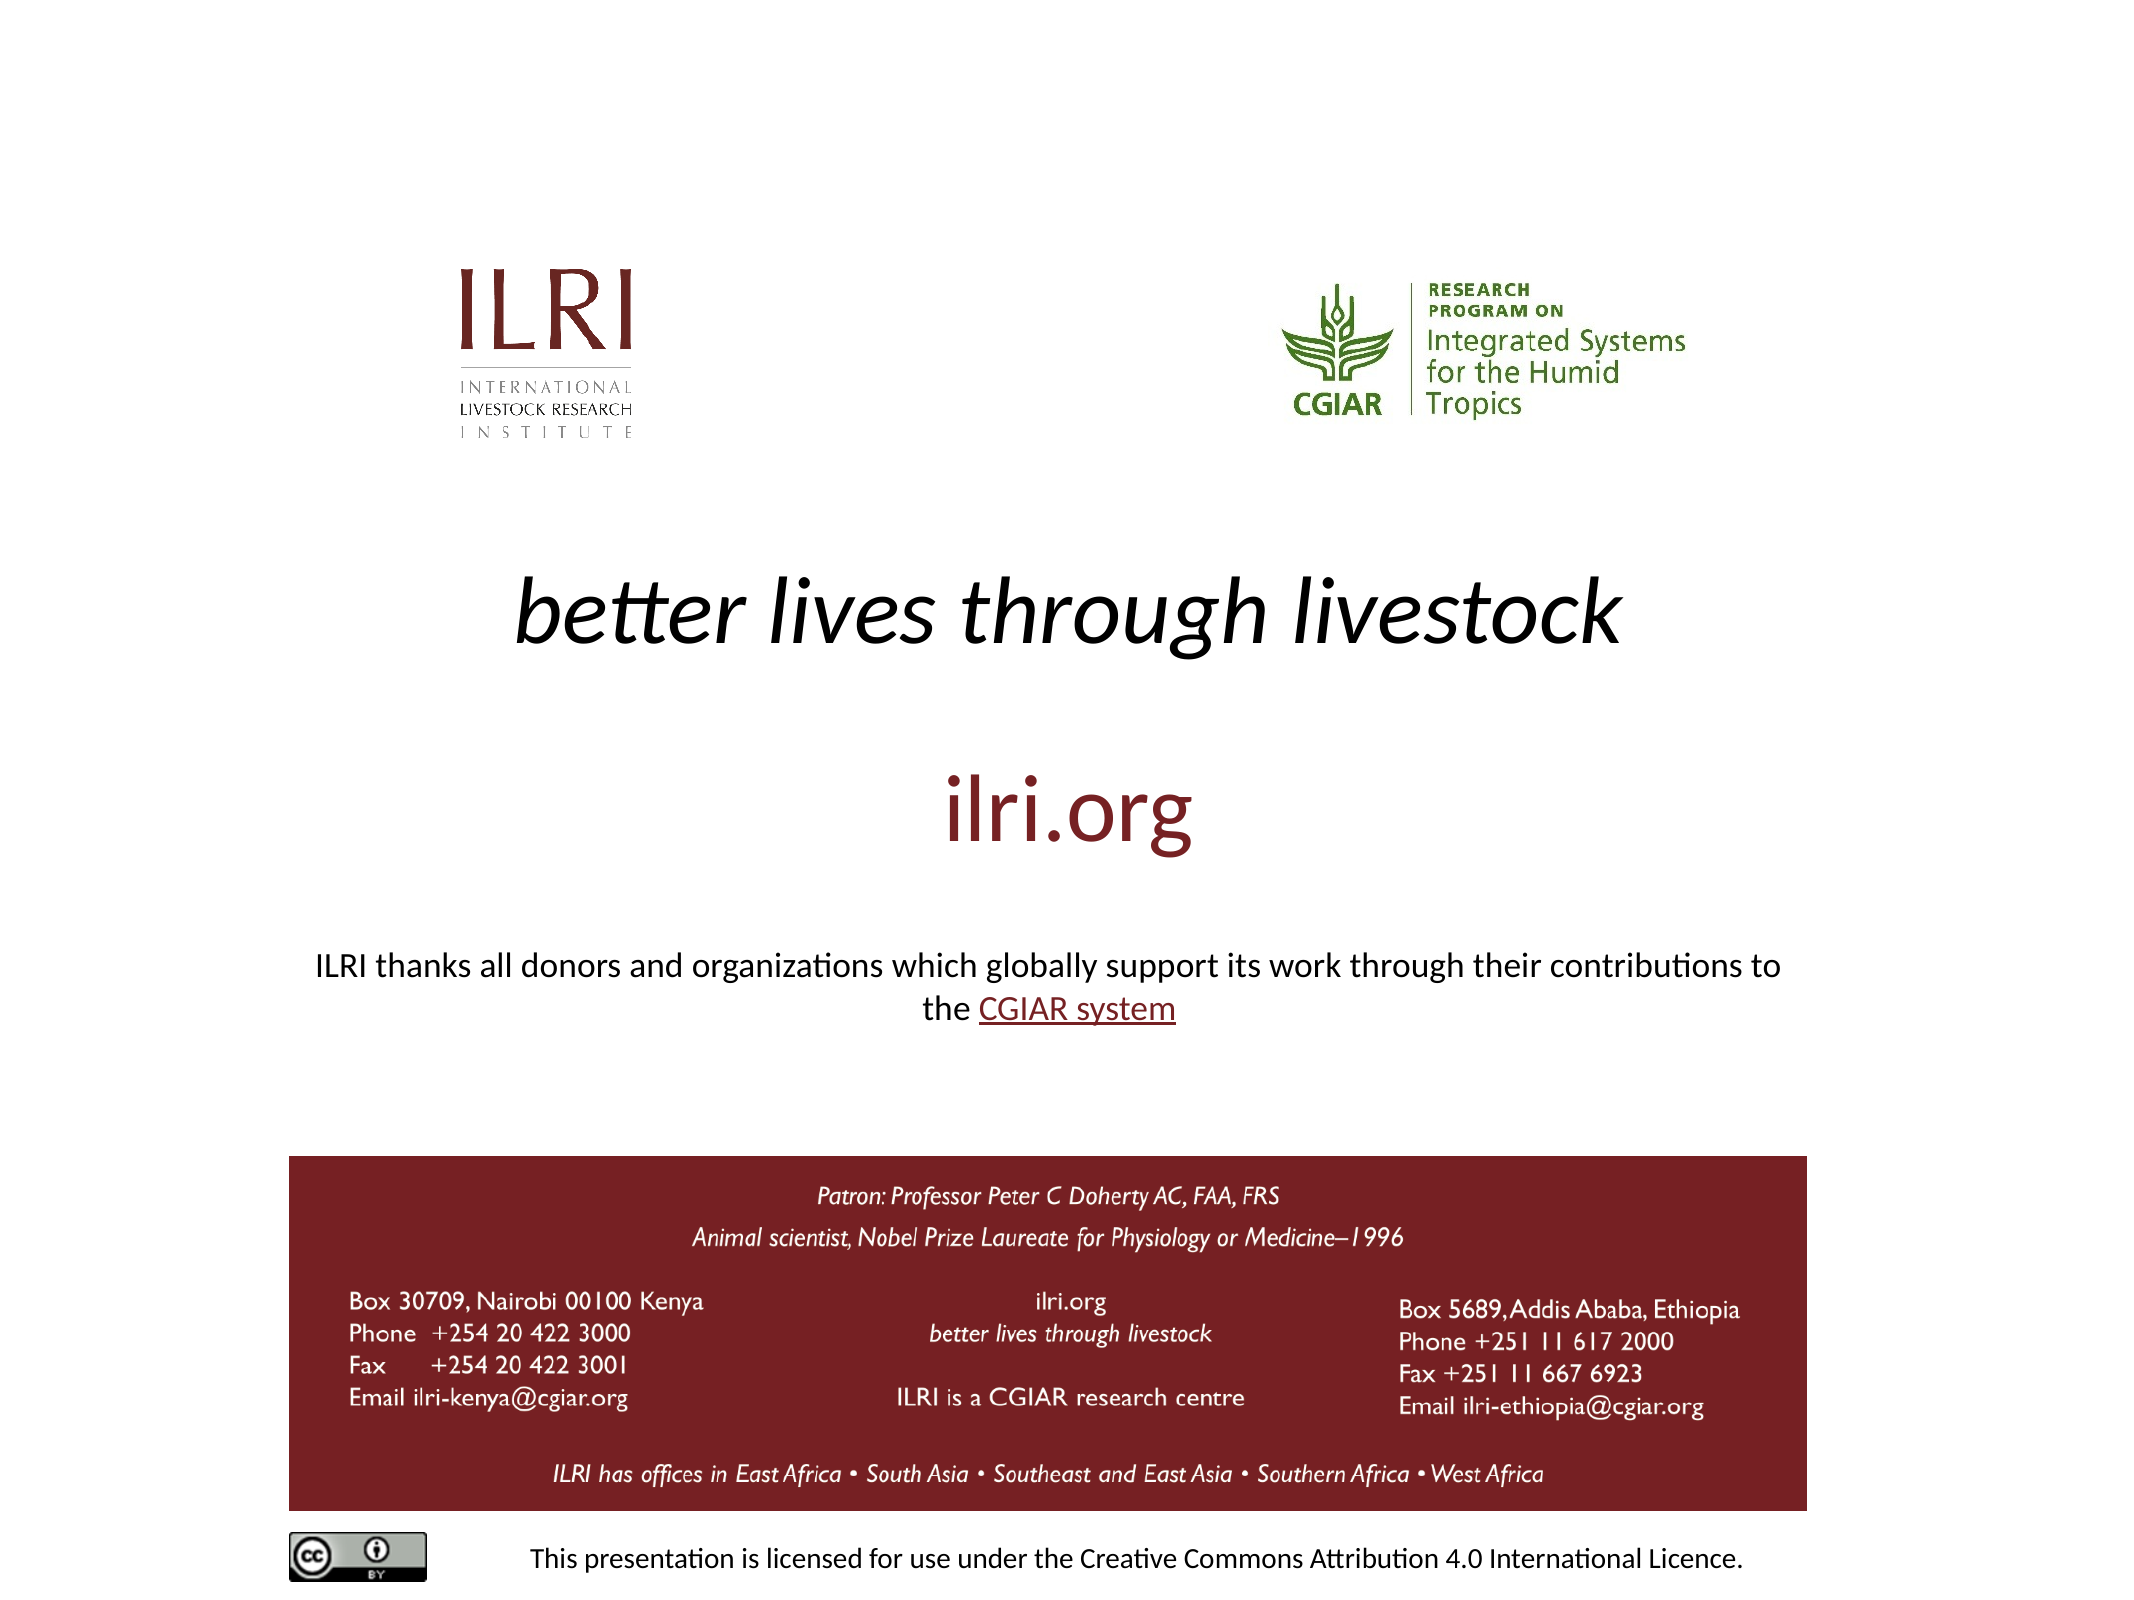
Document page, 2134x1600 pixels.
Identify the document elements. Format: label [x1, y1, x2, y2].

picture [289, 1156, 1807, 1511]
picture [1267, 267, 1695, 433]
picture [289, 1532, 427, 1582]
picture [461, 269, 631, 439]
